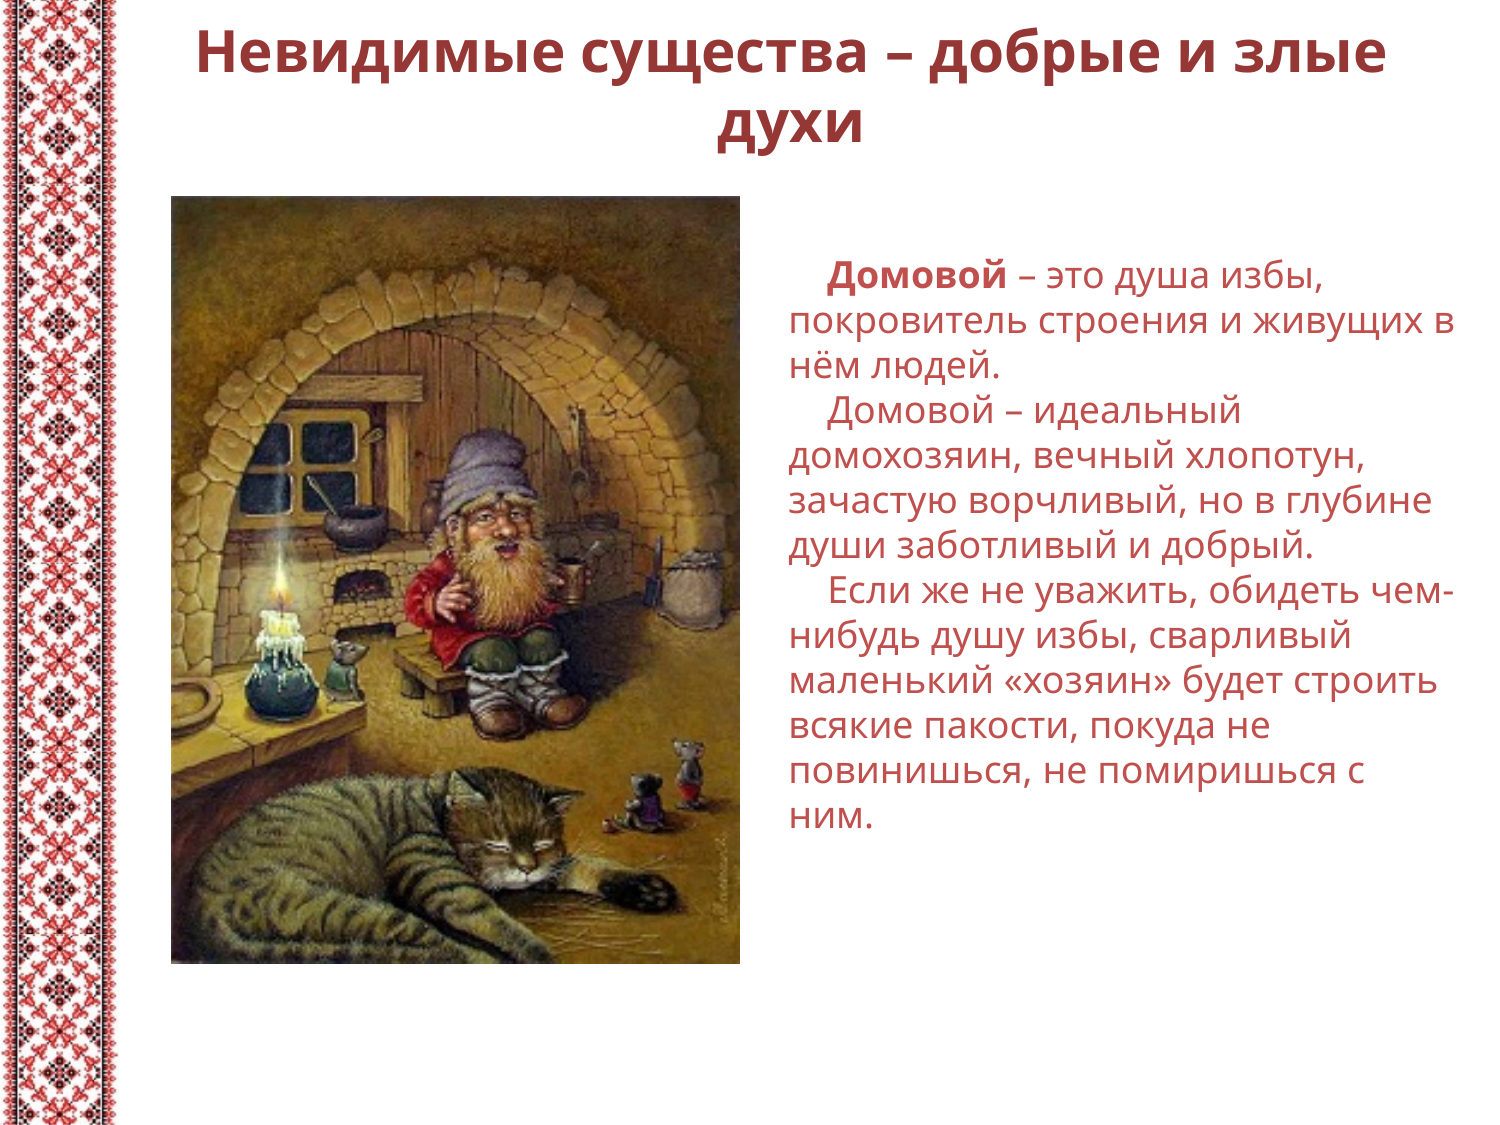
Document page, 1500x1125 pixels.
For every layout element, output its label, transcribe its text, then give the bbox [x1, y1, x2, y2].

picture [0, 0, 155, 184]
picture [0, 563, 155, 751]
picture [0, 374, 155, 562]
picture [0, 185, 155, 373]
title Невидимые существа – добрые и злые духи [123, 19, 1459, 149]
picture [0, 935, 155, 1124]
picture [170, 196, 741, 965]
text_box Домовой – это душа избы, покровитель строения и живущих в нём людей. Домовой – идеальный домохозяин, вечный хлопотун, зачастую ворчливый, но в глубине души заботливый и добрый. Если же не уважить, обидеть чем-нибудь душу избы, сварливый маленький «хозяин» будет строить всякие пакости, покуда не повинишься, не помиришься с ним. [773, 243, 1471, 844]
picture [0, 752, 155, 934]
